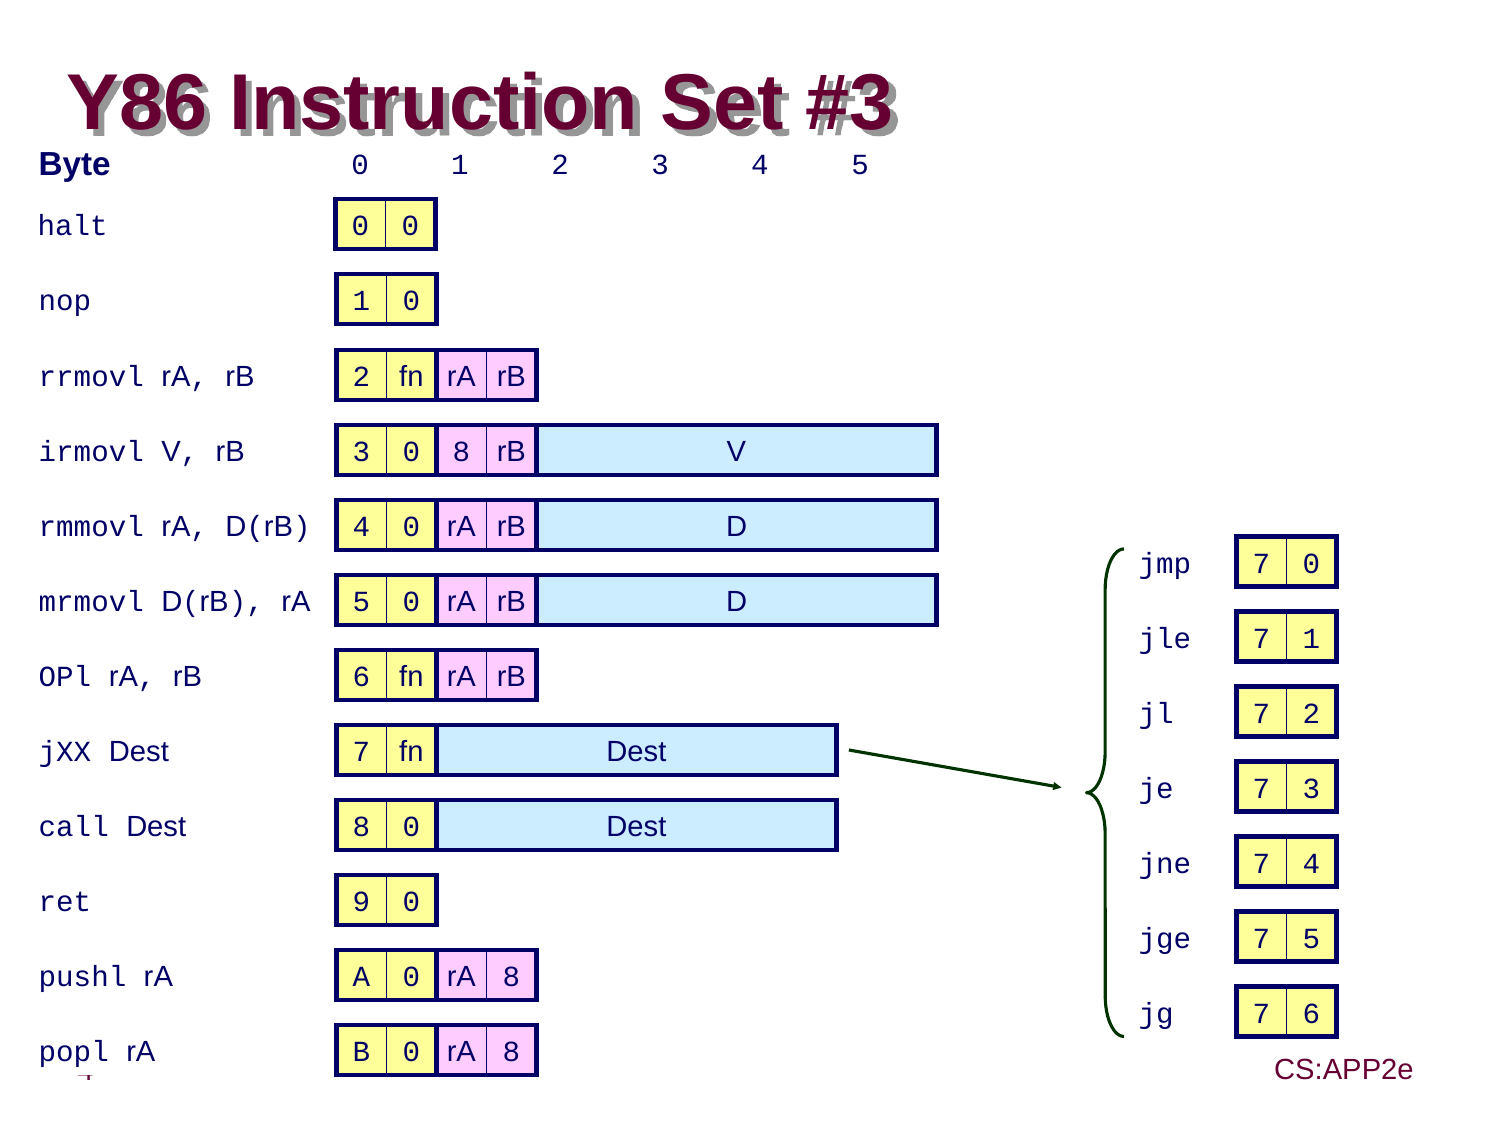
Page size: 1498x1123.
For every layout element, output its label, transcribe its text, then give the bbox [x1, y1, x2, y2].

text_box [23, 724, 837, 776]
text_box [22, 198, 436, 250]
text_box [23, 424, 937, 476]
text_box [23, 137, 937, 188]
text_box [23, 874, 437, 926]
title Y86 Instruction Set #3 [66, 40, 1495, 169]
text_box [23, 649, 537, 701]
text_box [23, 273, 437, 325]
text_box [23, 799, 837, 851]
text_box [23, 349, 537, 401]
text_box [23, 499, 937, 551]
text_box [23, 949, 537, 1001]
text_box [23, 1024, 537, 1076]
text_box [848, 749, 1062, 791]
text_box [23, 574, 937, 626]
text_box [1086, 536, 1437, 1037]
